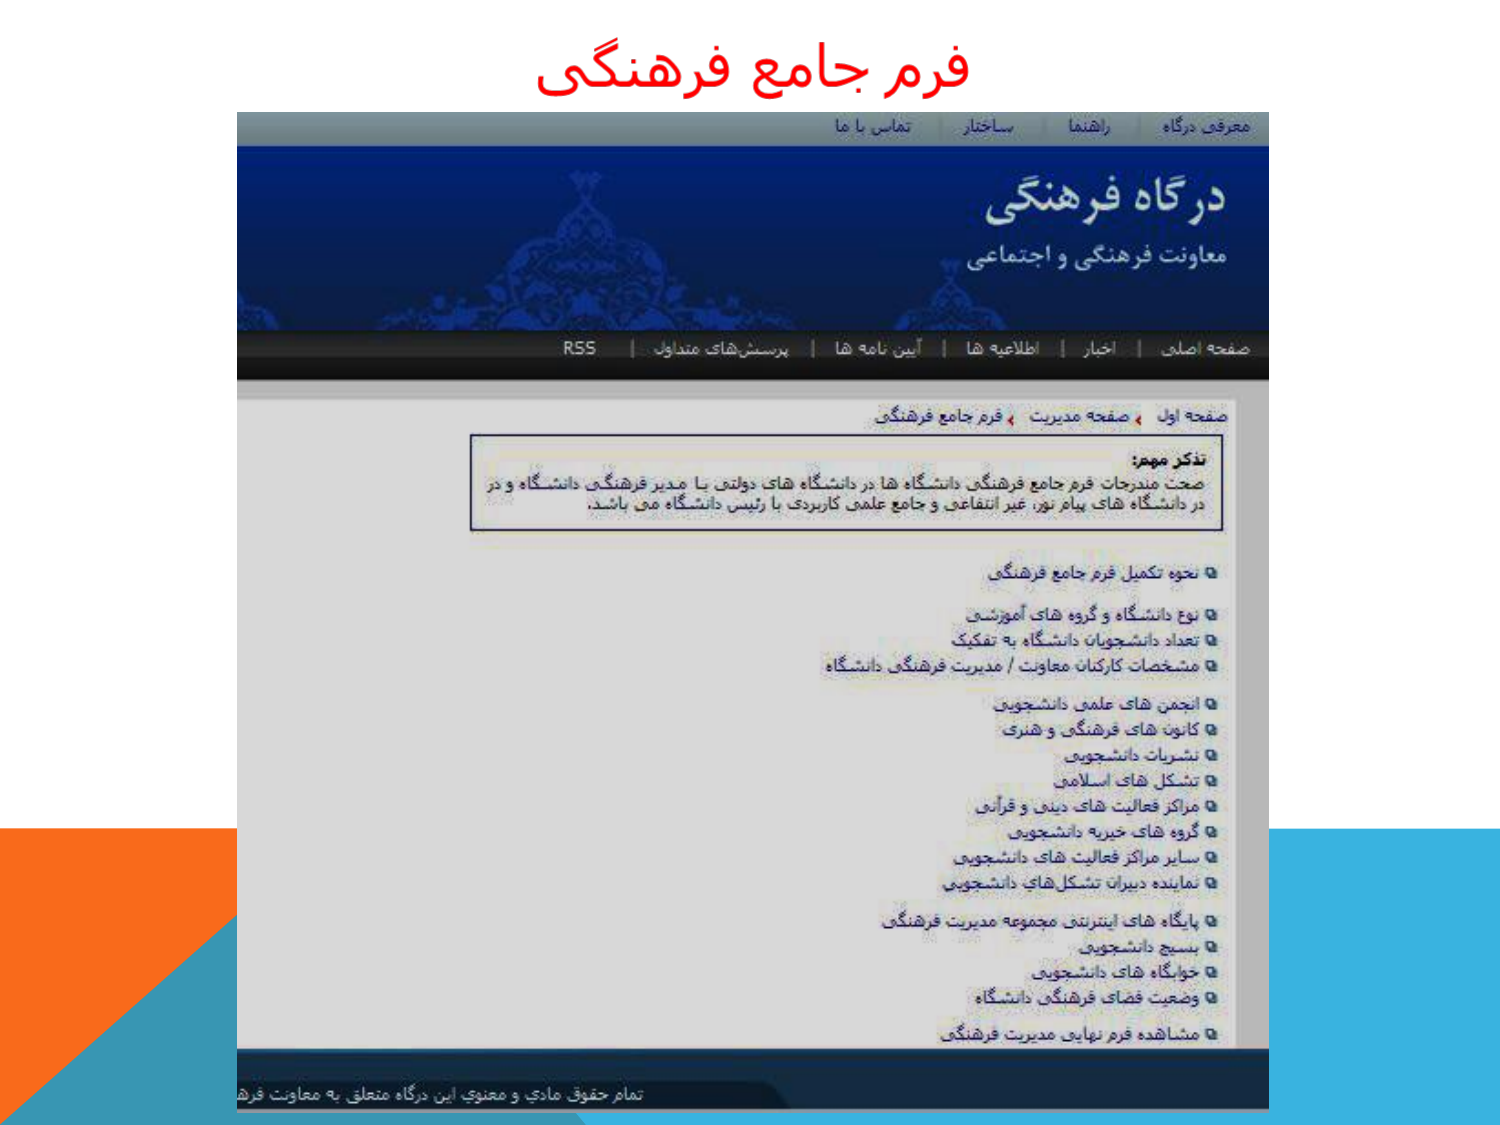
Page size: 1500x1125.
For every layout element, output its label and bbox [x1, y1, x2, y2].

picture [126, 11, 1362, 1113]
